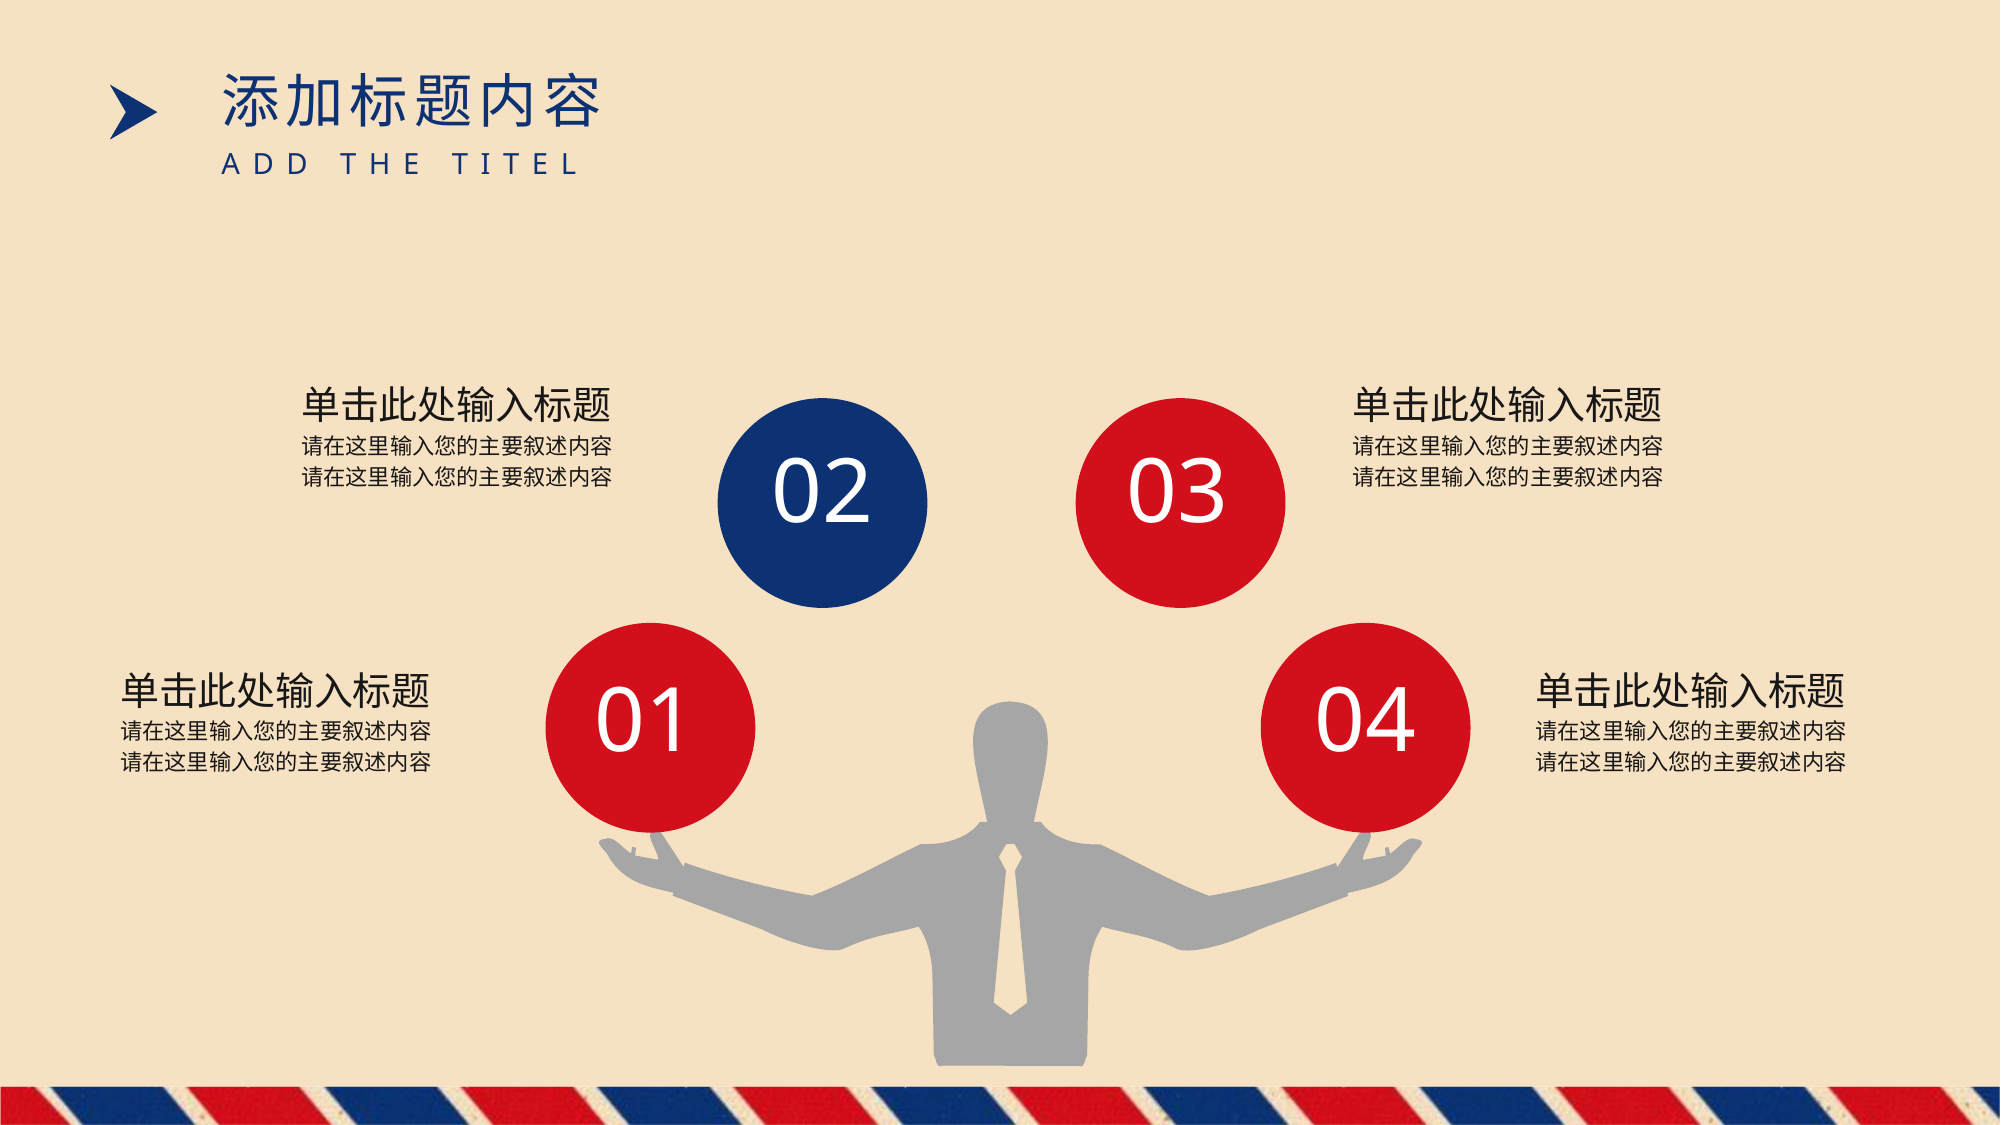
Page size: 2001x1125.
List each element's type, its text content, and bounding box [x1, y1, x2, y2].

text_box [545, 398, 1471, 1067]
text_box 单击此处输入标题 请在这里输入您的主要叙述内容 请在这里输入您的主要叙述内容 [105, 658, 545, 783]
text_box 单击此处输入标题 请在这里输入您的主要叙述内容 请在这里输入您的主要叙述内容 [1520, 658, 1961, 783]
text_box 单击此处输入标题 请在这里输入您的主要叙述内容 请在这里输入您的主要叙述内容 [1337, 373, 1778, 498]
picture [2, 1087, 1998, 1124]
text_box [109, 56, 656, 189]
text_box 单击此处输入标题 请在这里输入您的主要叙述内容 请在这里输入您的主要叙述内容 [286, 373, 727, 498]
